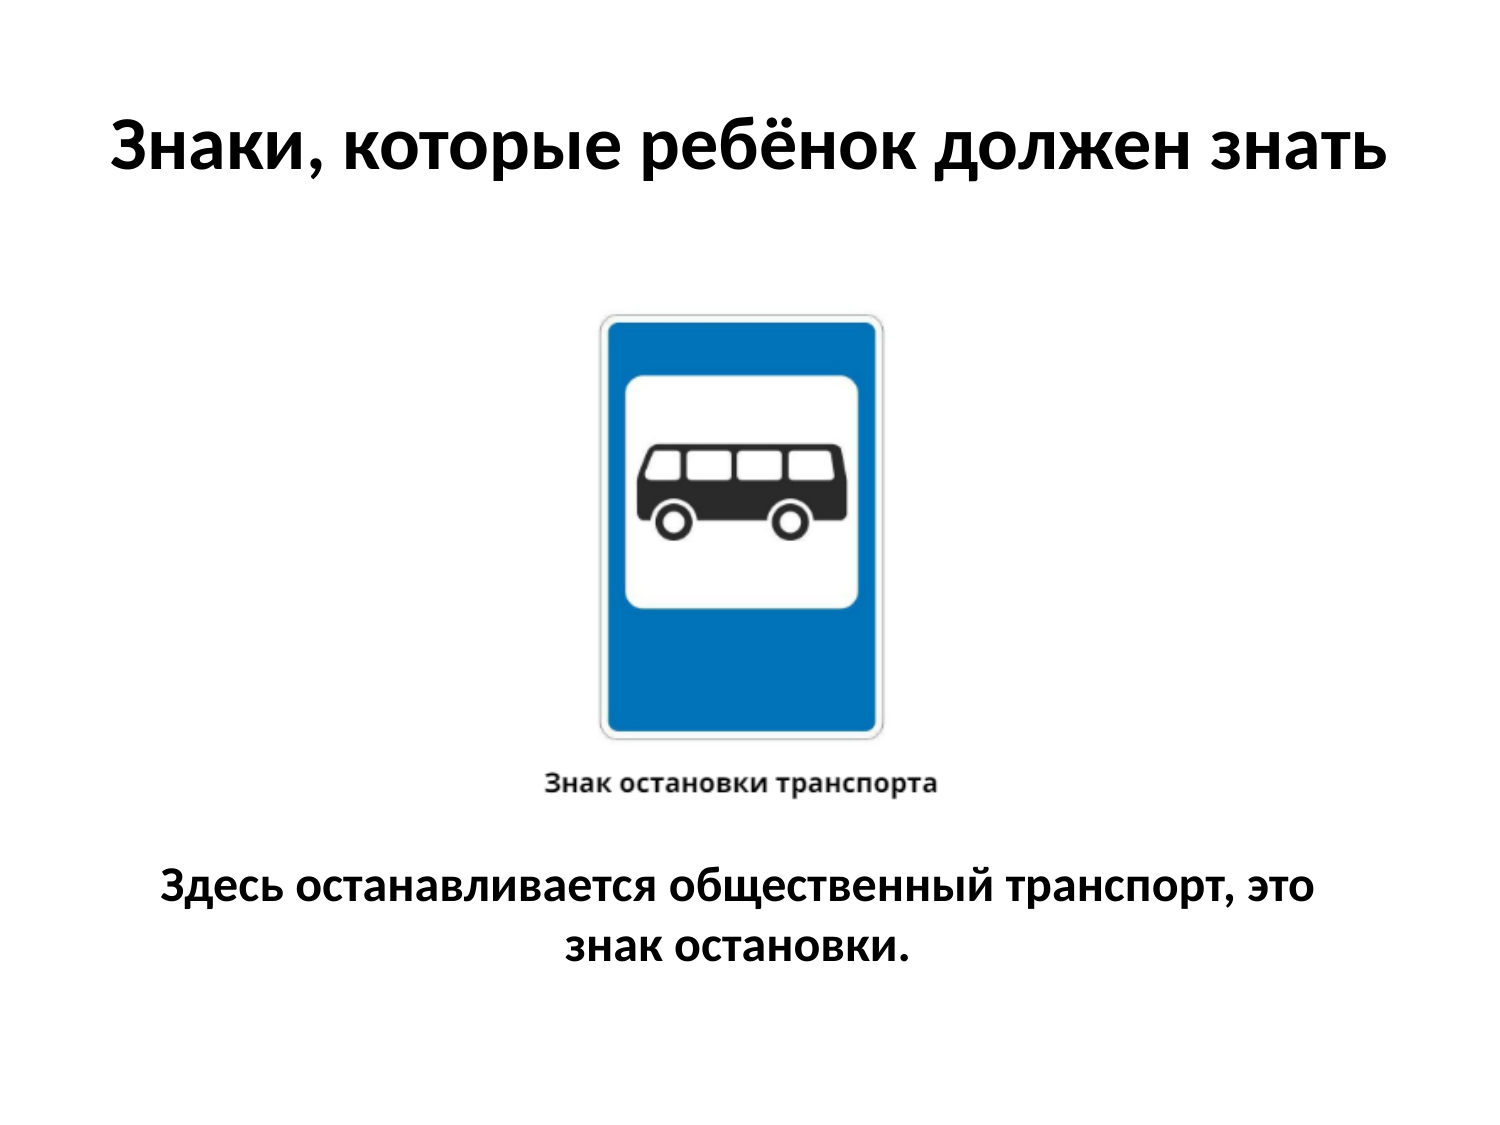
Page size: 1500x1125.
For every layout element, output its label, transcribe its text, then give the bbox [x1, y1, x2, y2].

text_box Здесь останавливается общественный транспорт, это знак остановки. [93, 843, 1383, 979]
title Знаки, которые ребёнок должен знать [75, 45, 1425, 233]
picture [234, 269, 1251, 823]
